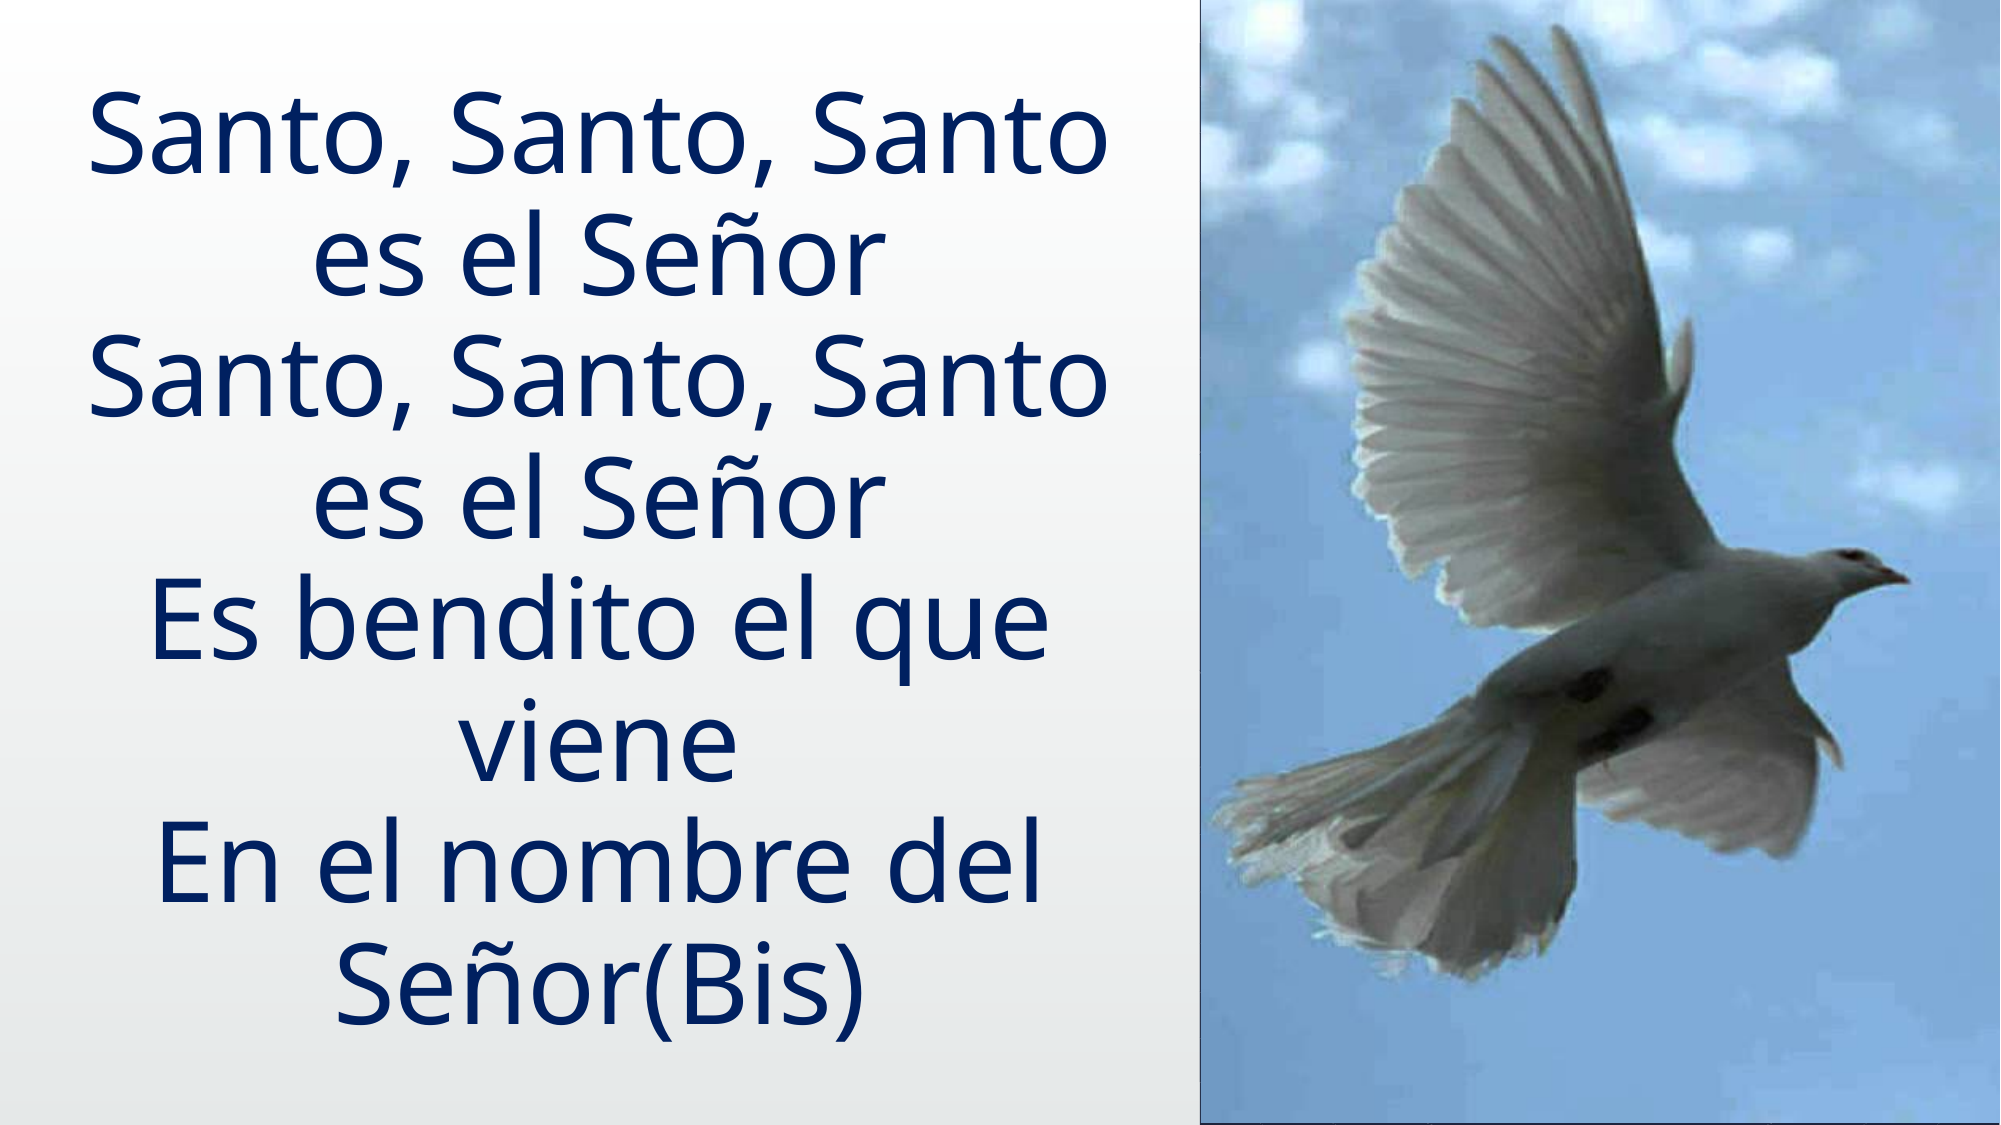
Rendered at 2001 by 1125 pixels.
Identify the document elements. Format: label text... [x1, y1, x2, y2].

title Santo, Santo, Santo es el Señor Santo, Santo, Santo es el Señor Es bendito el que viene En el nombre del Señor(Bis) [0, 0, 1201, 1125]
picture [1200, 0, 2000, 1123]
